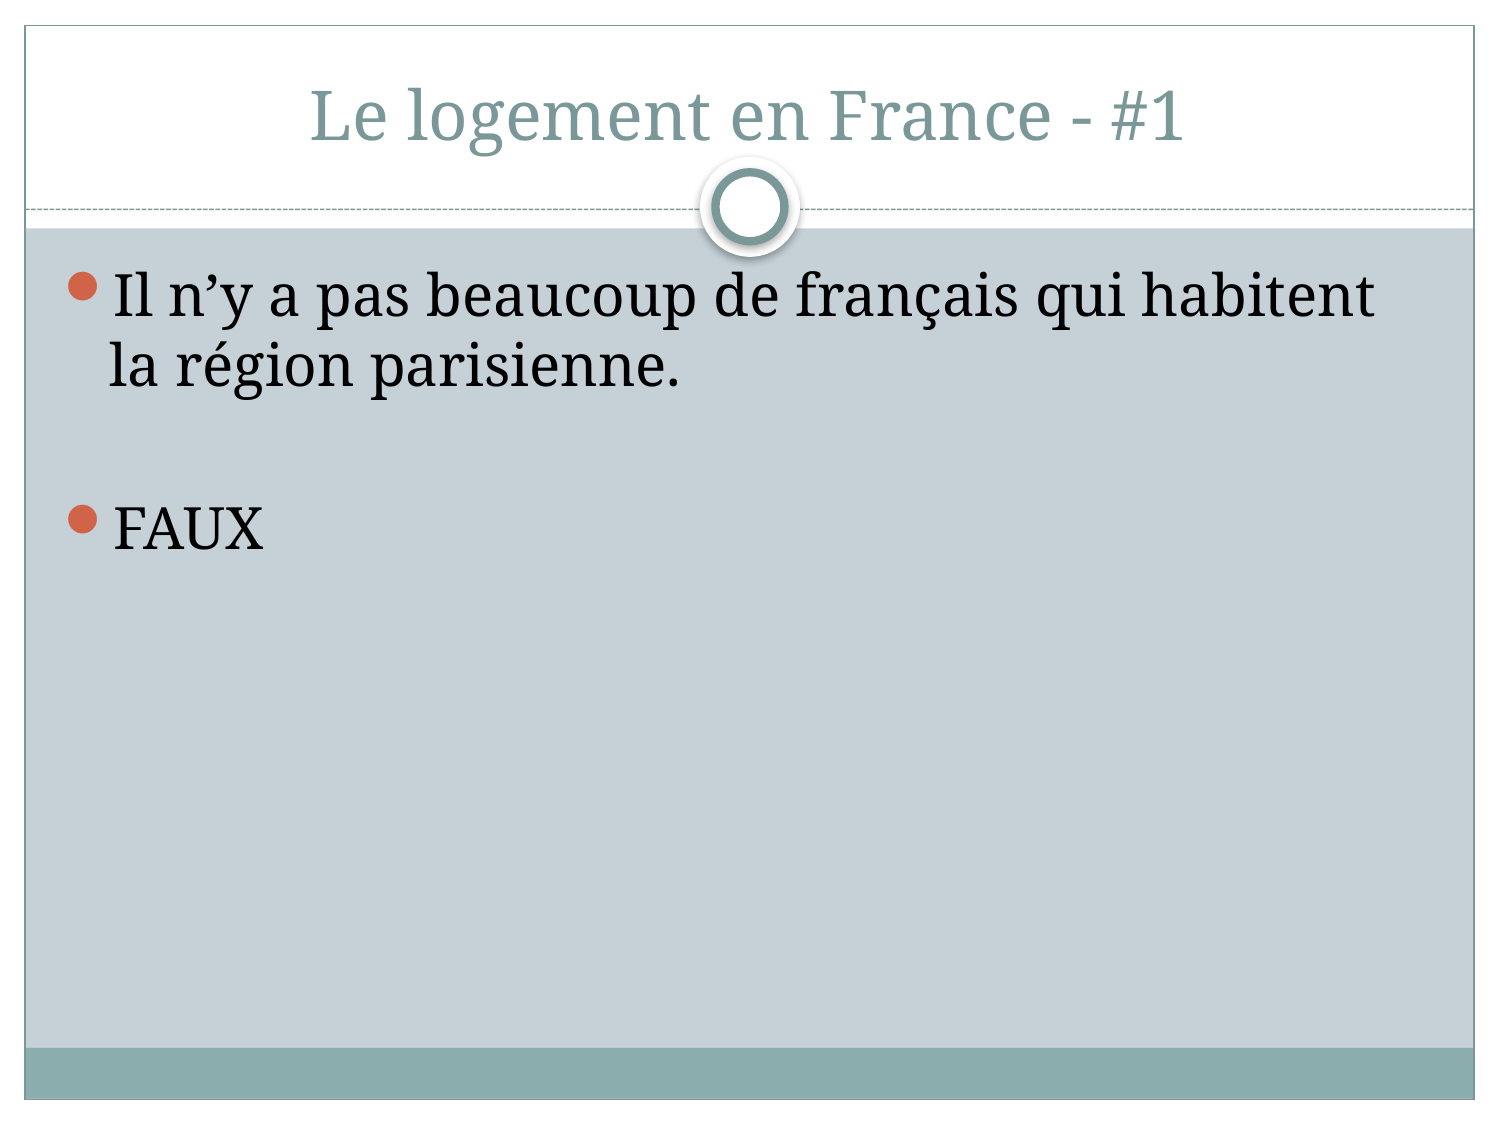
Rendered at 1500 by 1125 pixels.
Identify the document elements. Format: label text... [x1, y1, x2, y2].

list Il n’y a pas beaucoup de français qui habitent la région parisienne. FAUX [49, 250, 1445, 1001]
title Le logement en France - #1 [49, 37, 1450, 162]
